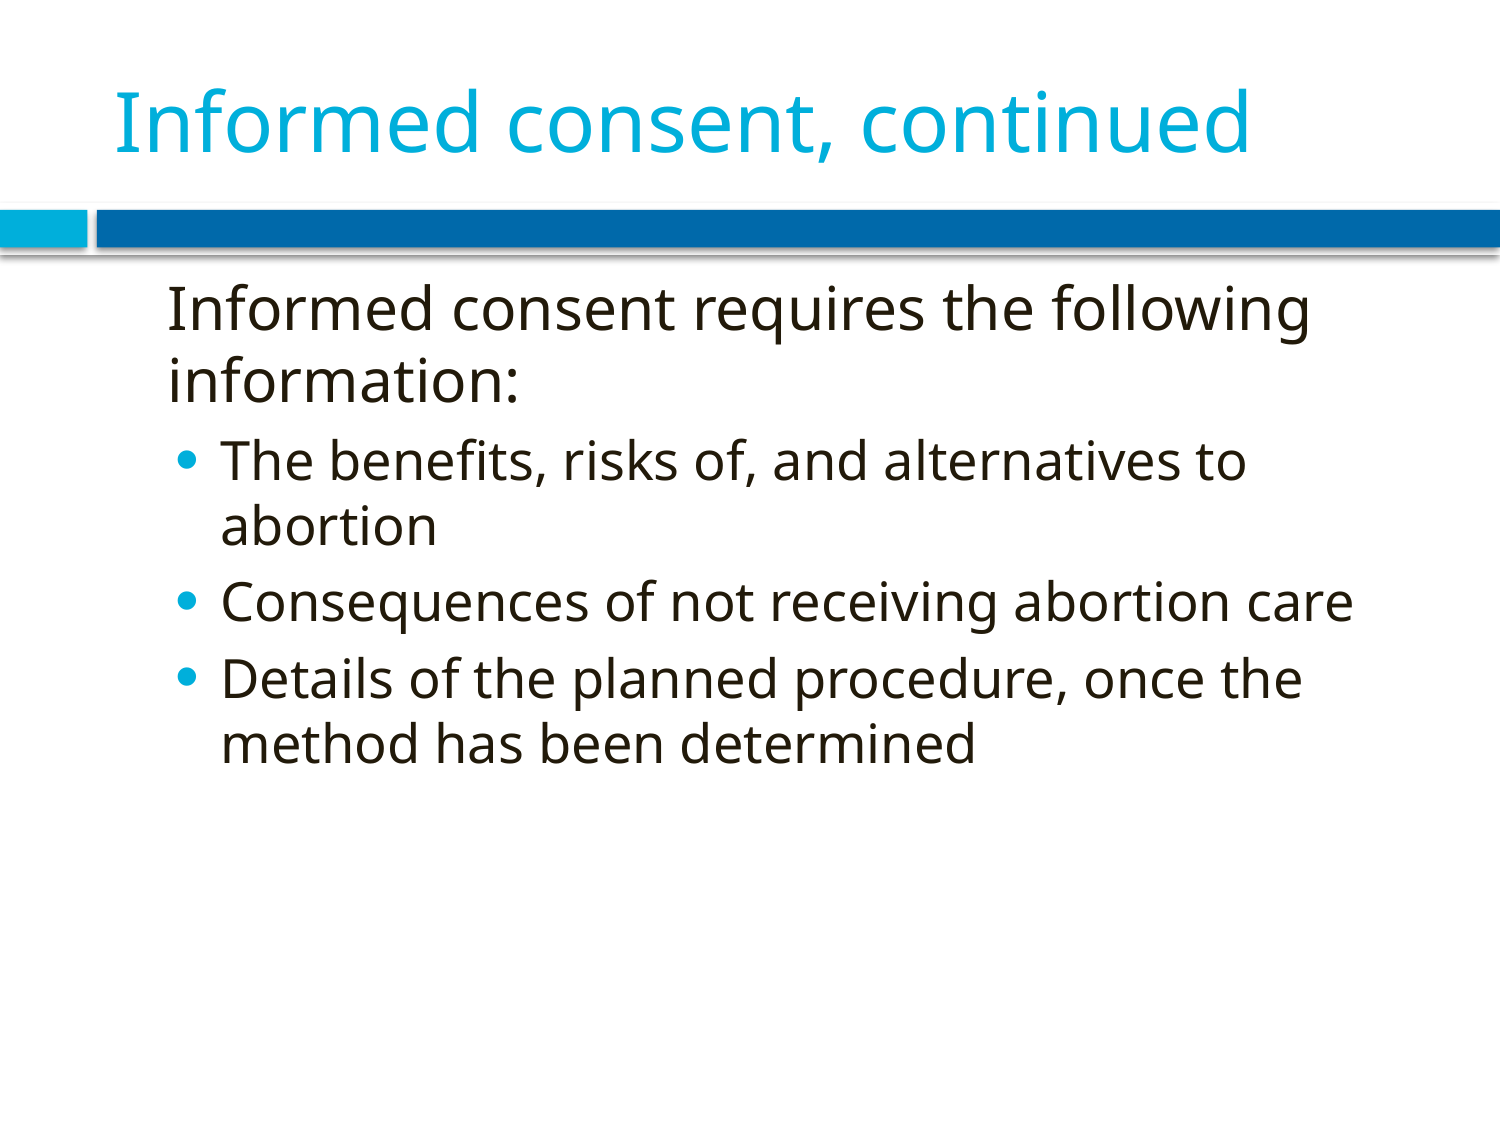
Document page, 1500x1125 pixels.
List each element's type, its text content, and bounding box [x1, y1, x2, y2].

list Informed consent requires the following information: The benefits, risks of, and alternatives to abortion Consequences of not receiving abortion care Details of the planned procedure, once the method has been determined [100, 262, 1475, 1005]
title Informed consent, continued [99, 37, 1438, 200]
